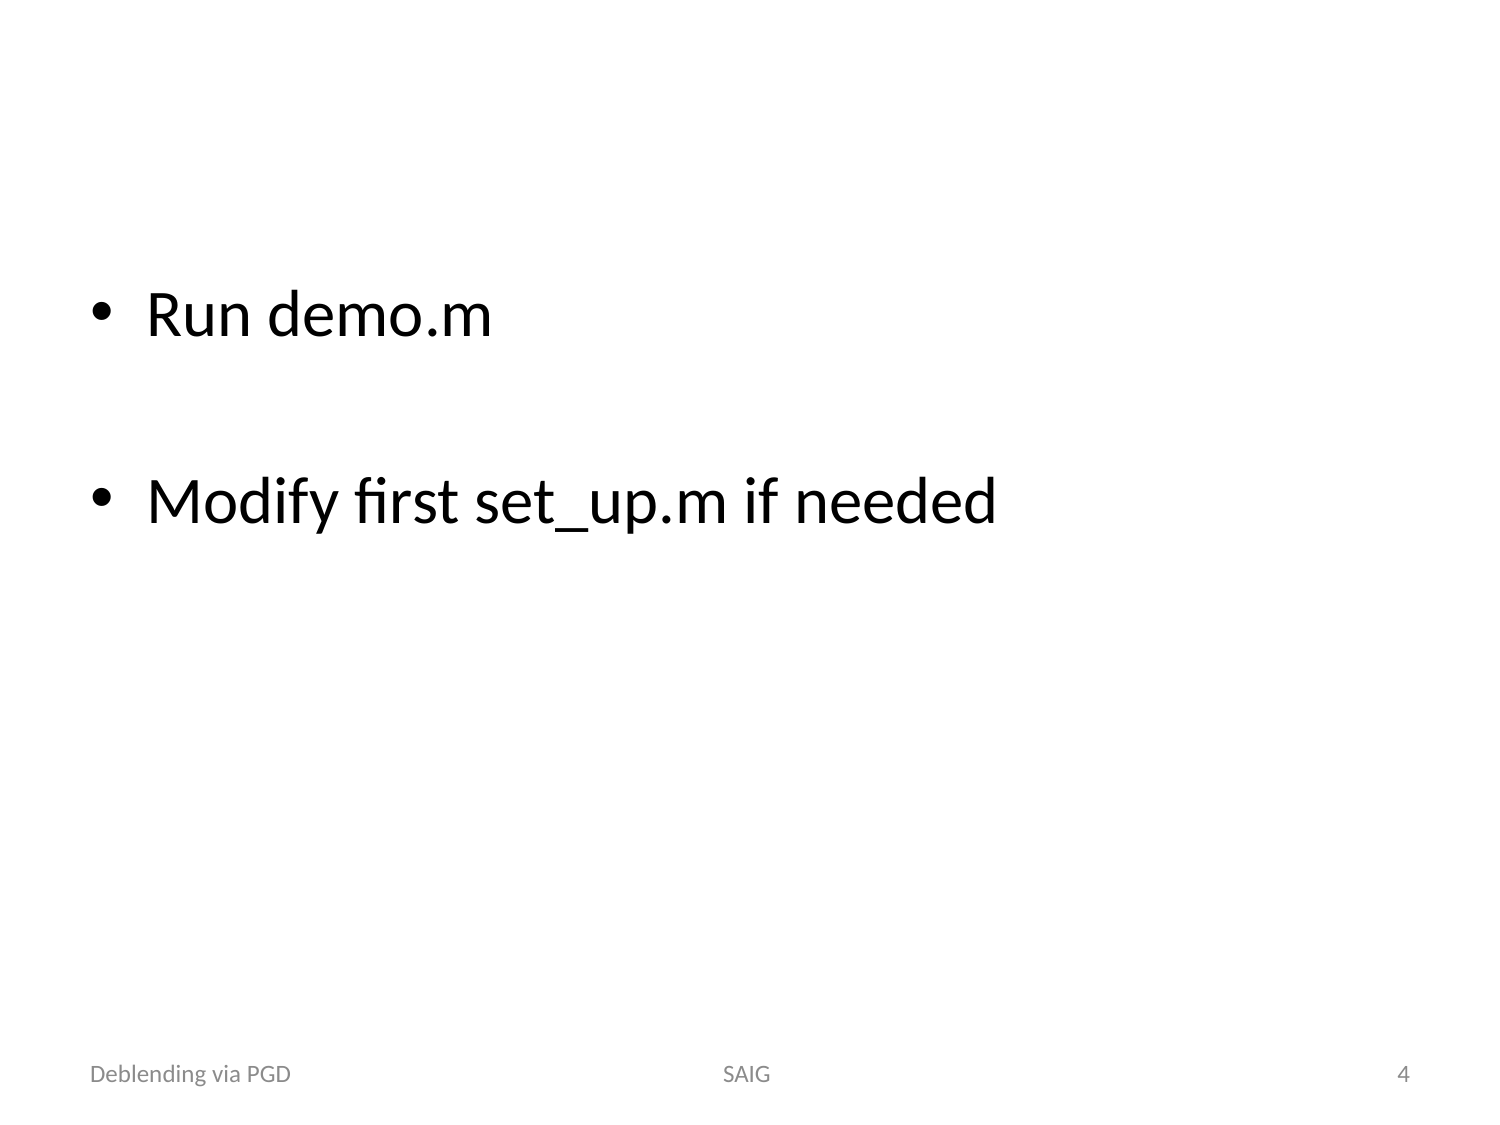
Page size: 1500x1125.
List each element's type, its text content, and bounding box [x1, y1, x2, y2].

slide_number Deblending via PGD [75, 1042, 425, 1103]
list Run demo.m Modify first set_up.m if needed [75, 262, 1425, 1005]
footer SAIG [512, 1042, 988, 1103]
slide_number 4 [1074, 1042, 1425, 1103]
